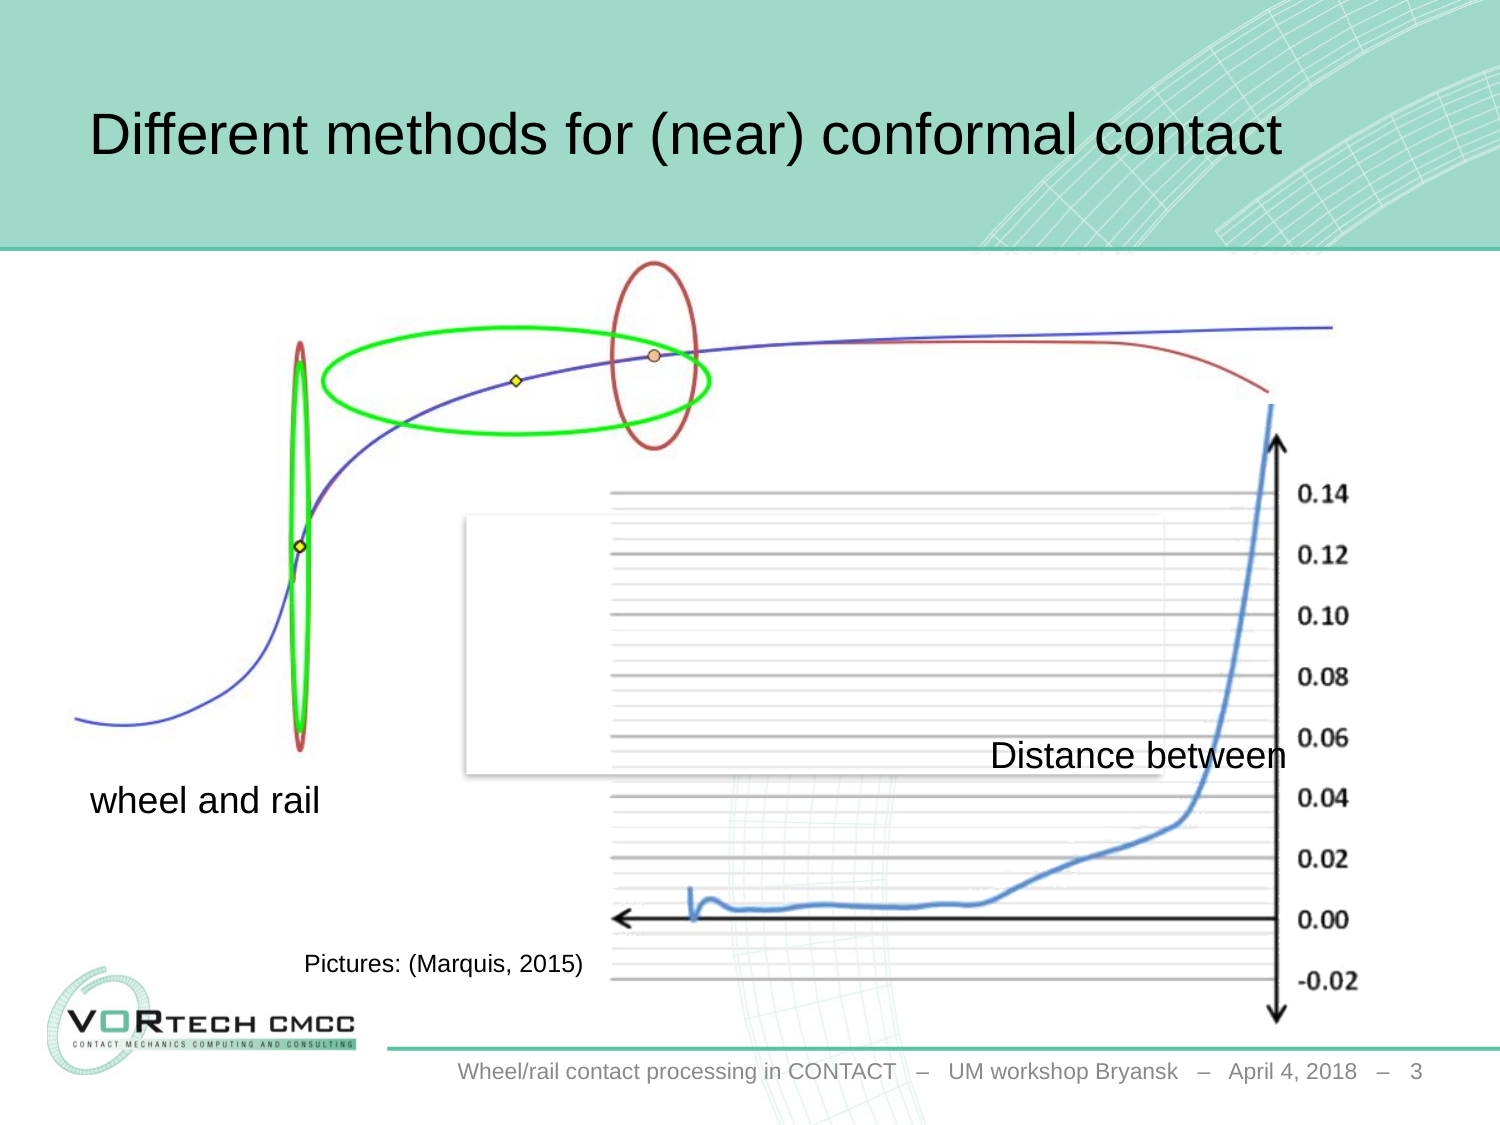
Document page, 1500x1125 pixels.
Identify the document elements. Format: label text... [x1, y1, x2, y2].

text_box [67, 255, 1344, 775]
list Distance between wheel and rail [75, 782, 579, 941]
title Different methods for (near) conformal contact [75, 37, 1425, 225]
text_box Pictures: (Marquis, 2015) [289, 941, 579, 986]
picture [0, 0, 1500, 1125]
